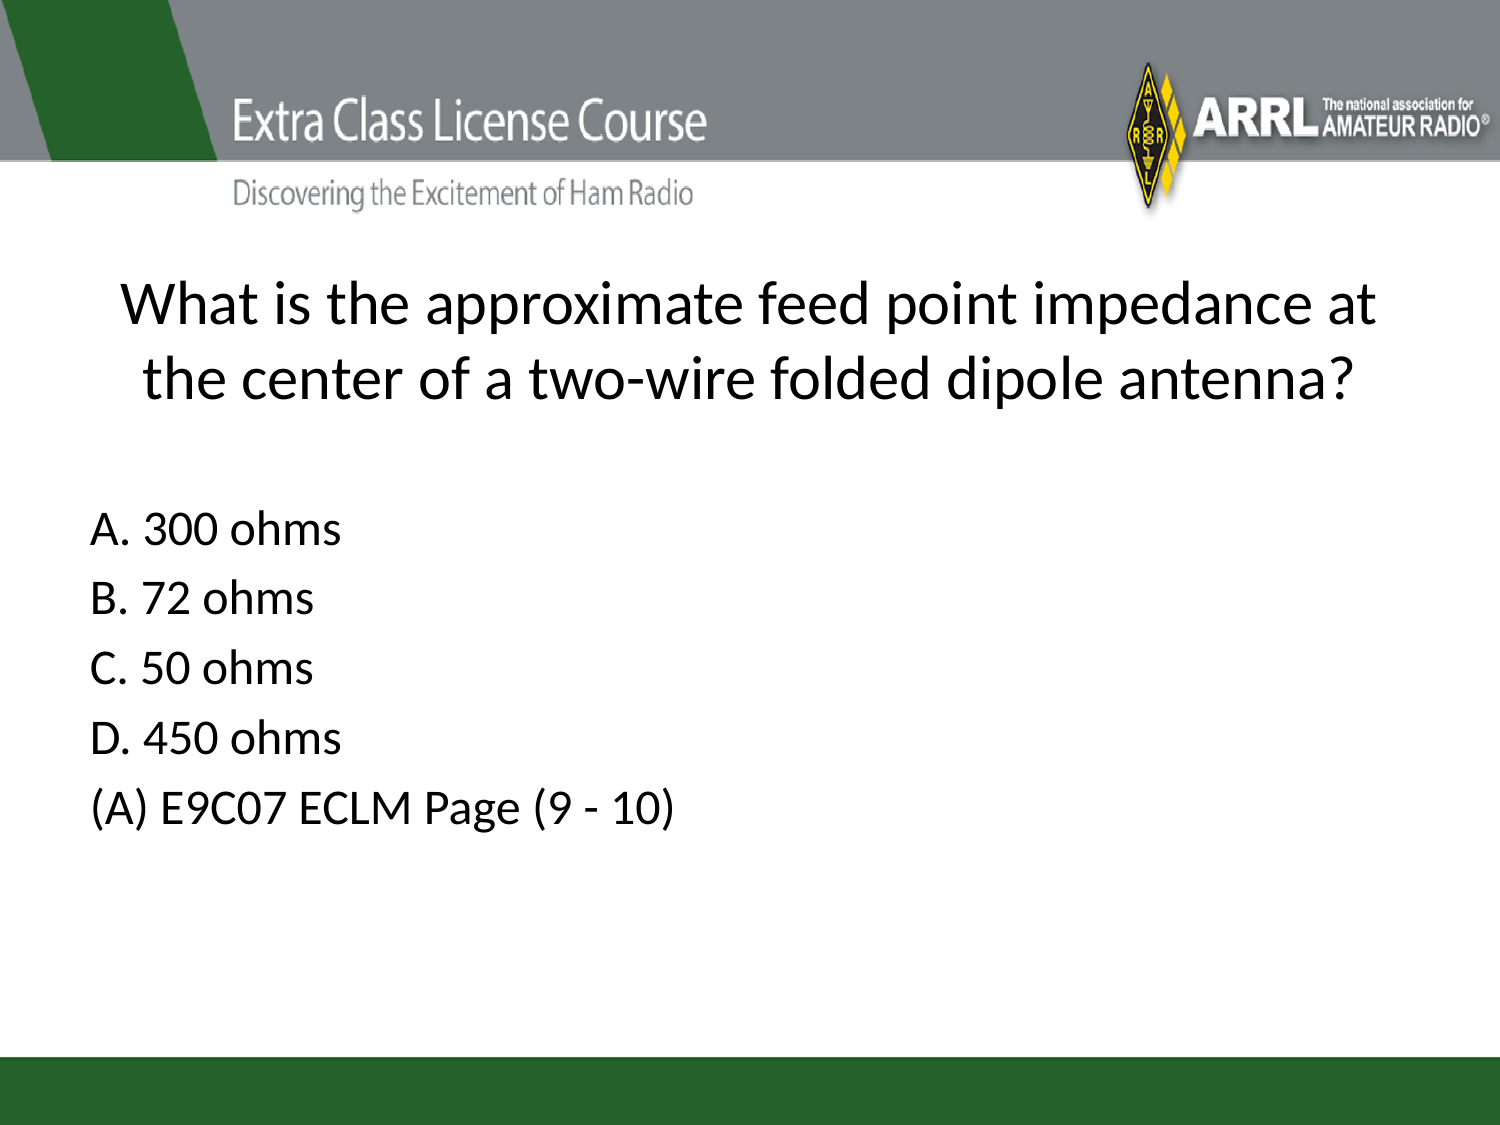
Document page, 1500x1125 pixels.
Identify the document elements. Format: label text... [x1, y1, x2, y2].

list A. 300 ohms B. 72 ohms C. 50 ohms D. 450 ohms (A) E9C07 ECLM Page (9 - 10) [75, 487, 1425, 1005]
title What is the approximate feed point impedance at the center of a two-wire folded dipole antenna? [75, 254, 1425, 435]
picture [0, 0, 1500, 1125]
